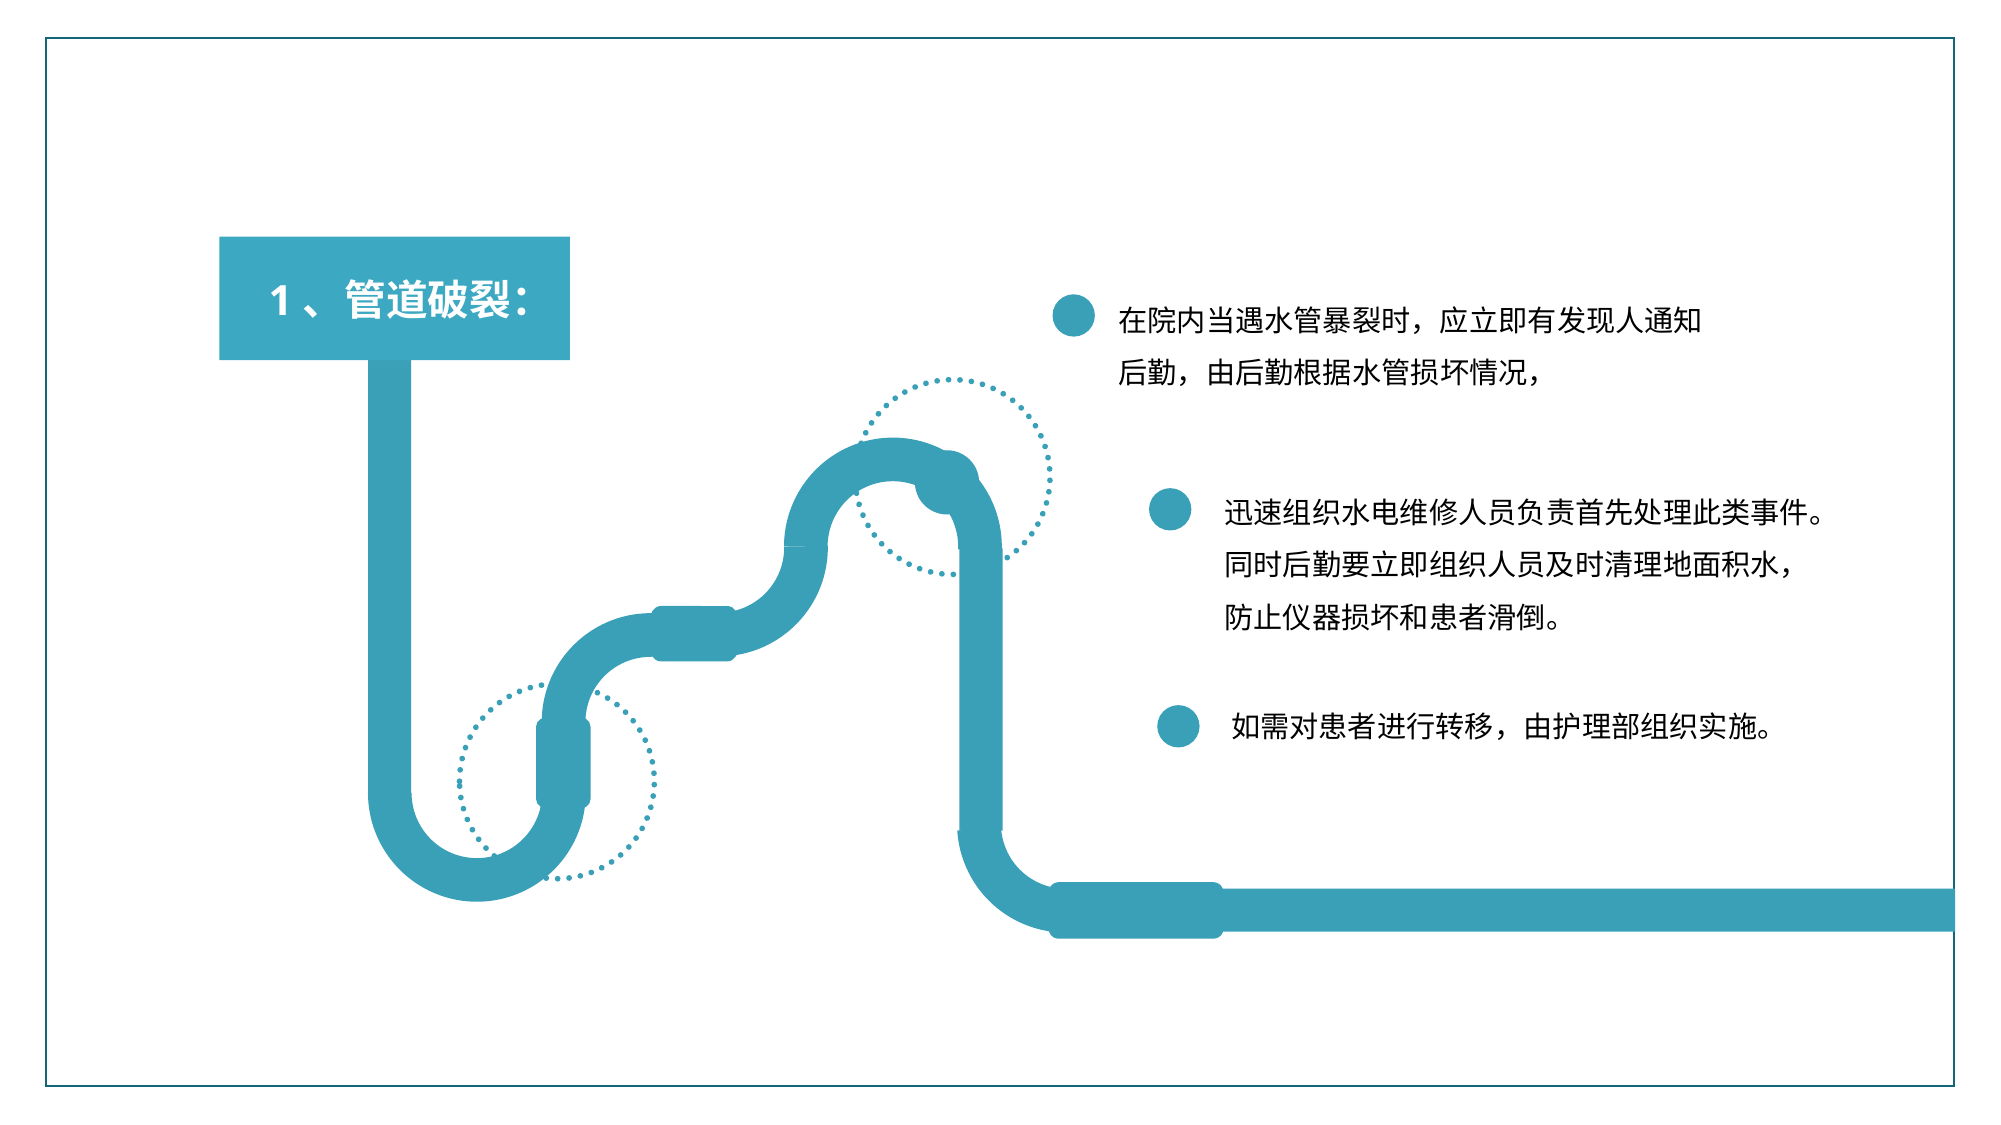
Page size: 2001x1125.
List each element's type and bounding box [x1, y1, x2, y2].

text_box [1052, 277, 1840, 752]
text_box [1048, 882, 1955, 939]
text_box [863, 379, 1051, 548]
text_box [219, 236, 570, 361]
text_box [367, 437, 1002, 902]
text_box [367, 361, 412, 437]
text_box [956, 548, 1175, 933]
